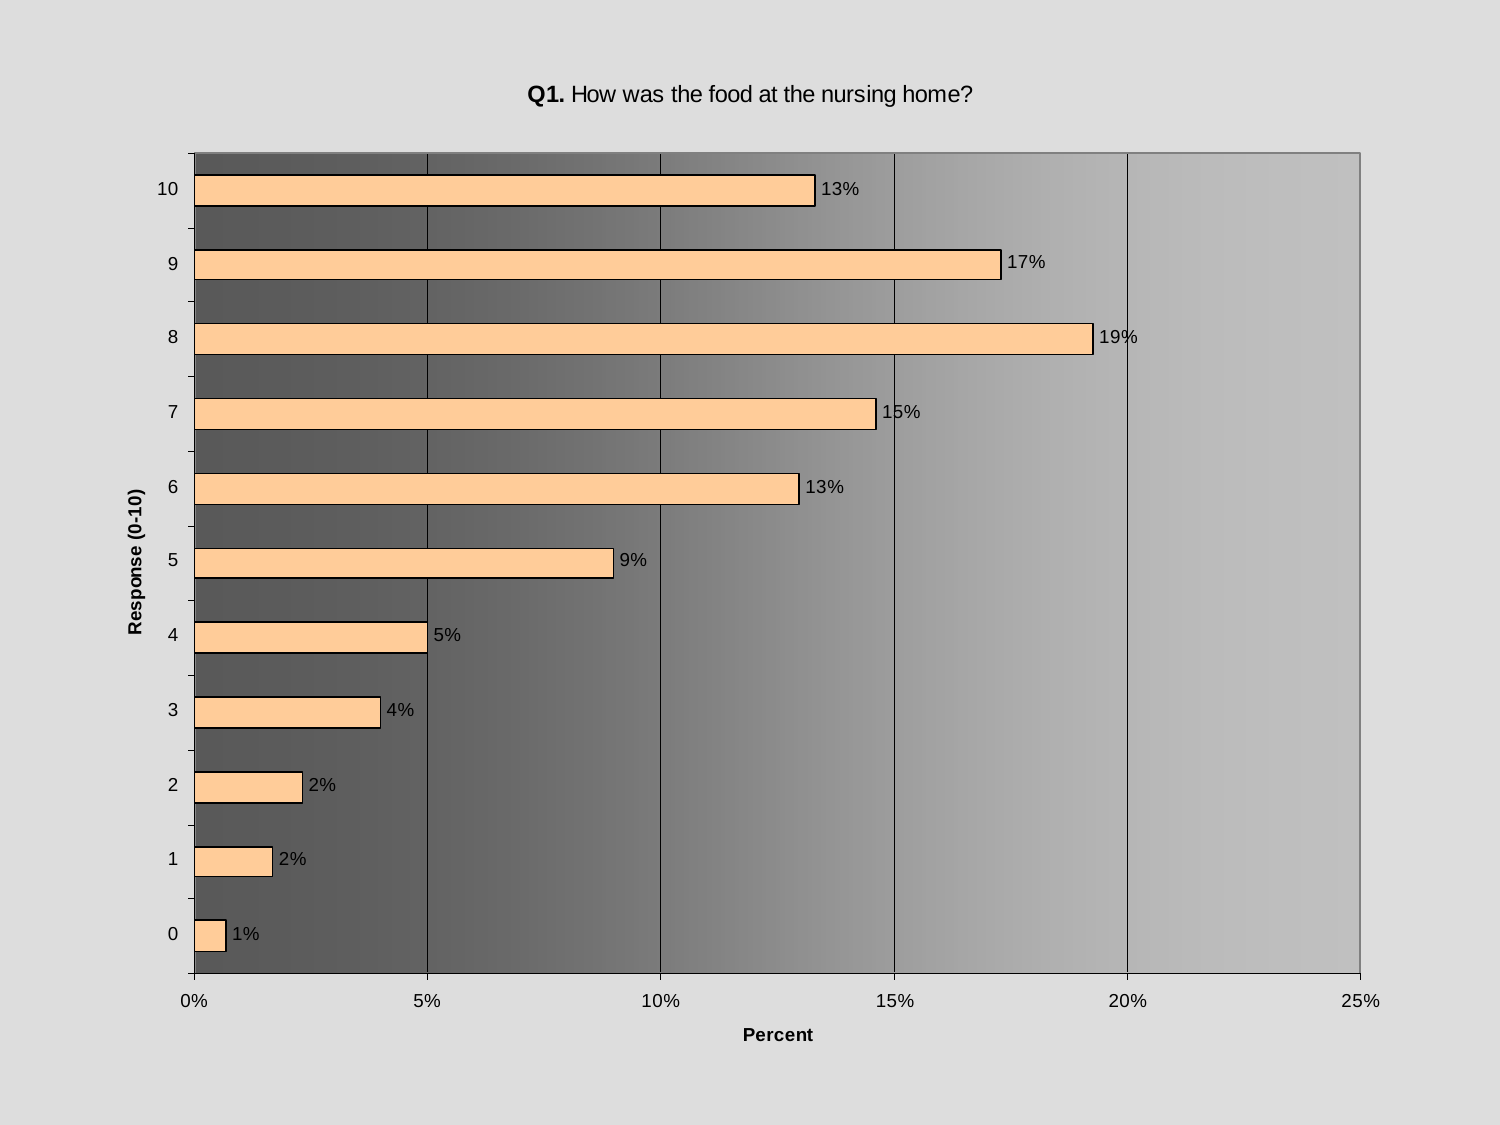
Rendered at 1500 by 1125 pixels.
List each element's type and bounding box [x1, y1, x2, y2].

text_box [94, 45, 1406, 1080]
